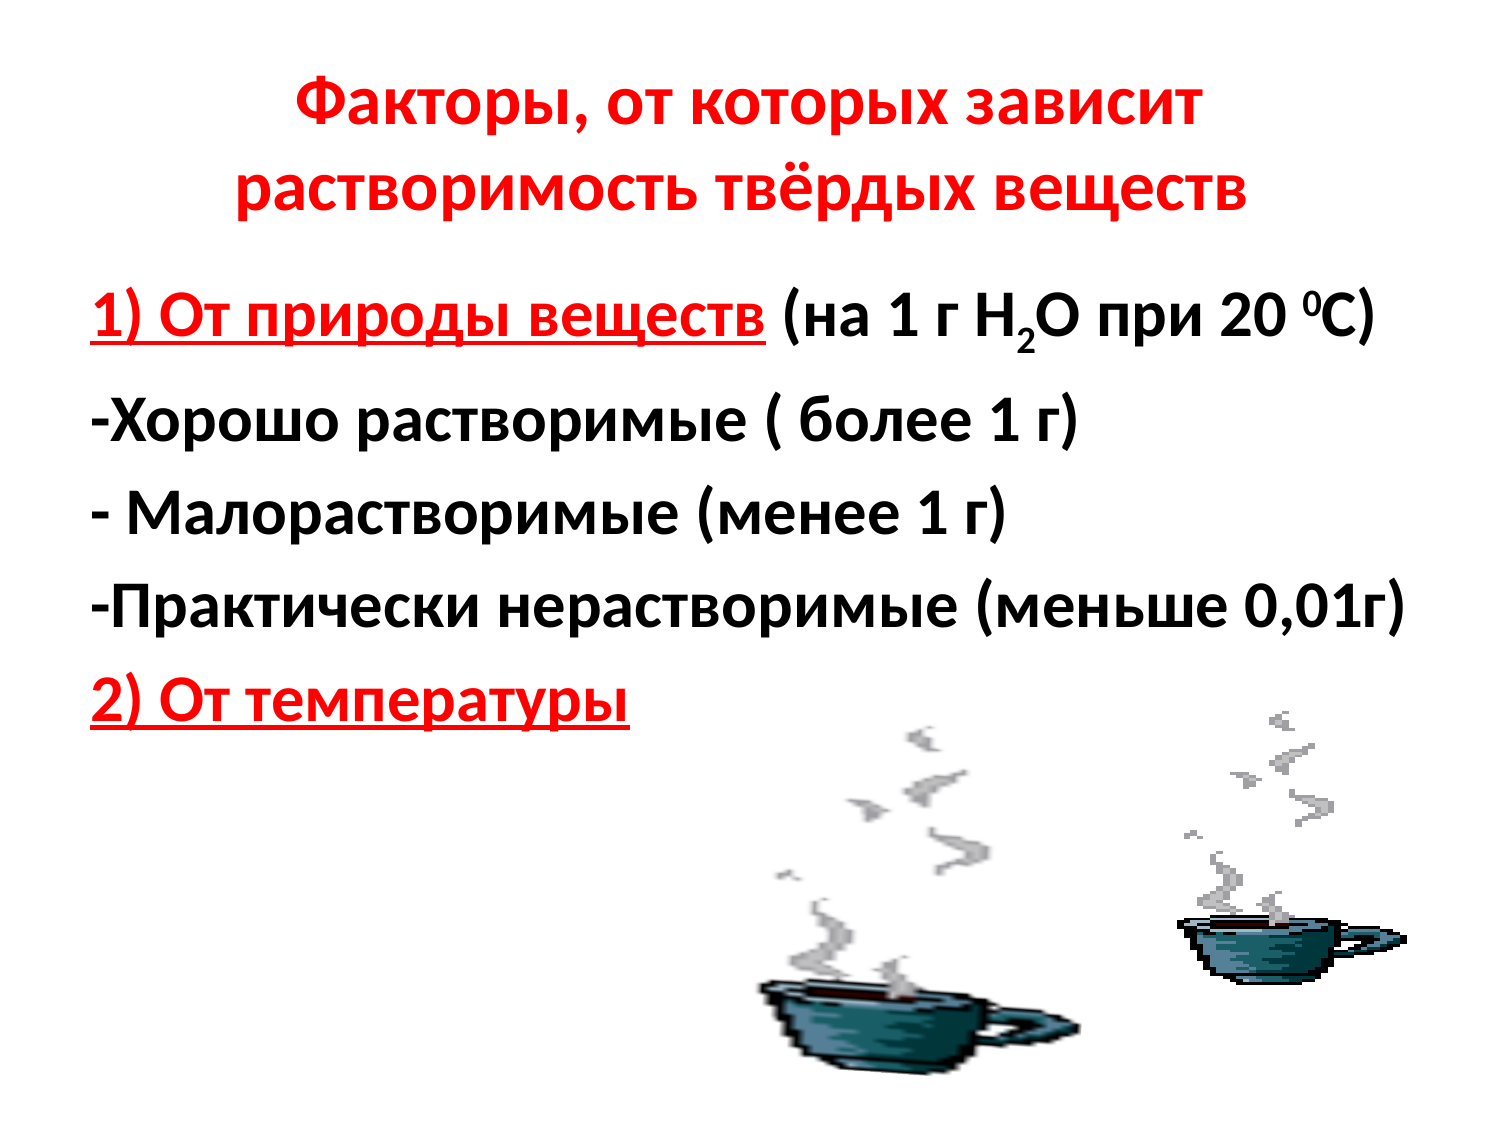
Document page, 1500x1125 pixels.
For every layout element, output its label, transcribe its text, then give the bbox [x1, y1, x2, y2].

picture [1171, 691, 1407, 985]
list 1) От природы веществ (на 1 г H2O при 20 0С) -Хорошо растворимые ( более 1 г) - Малорастворимые (менее 1 г) -Практически нерастворимые (меньше 0,01г) 2) От температуры [75, 262, 1425, 1005]
picture [748, 690, 1099, 1084]
title Факторы, от которых зависит растворимость твёрдых веществ [75, 45, 1425, 233]
